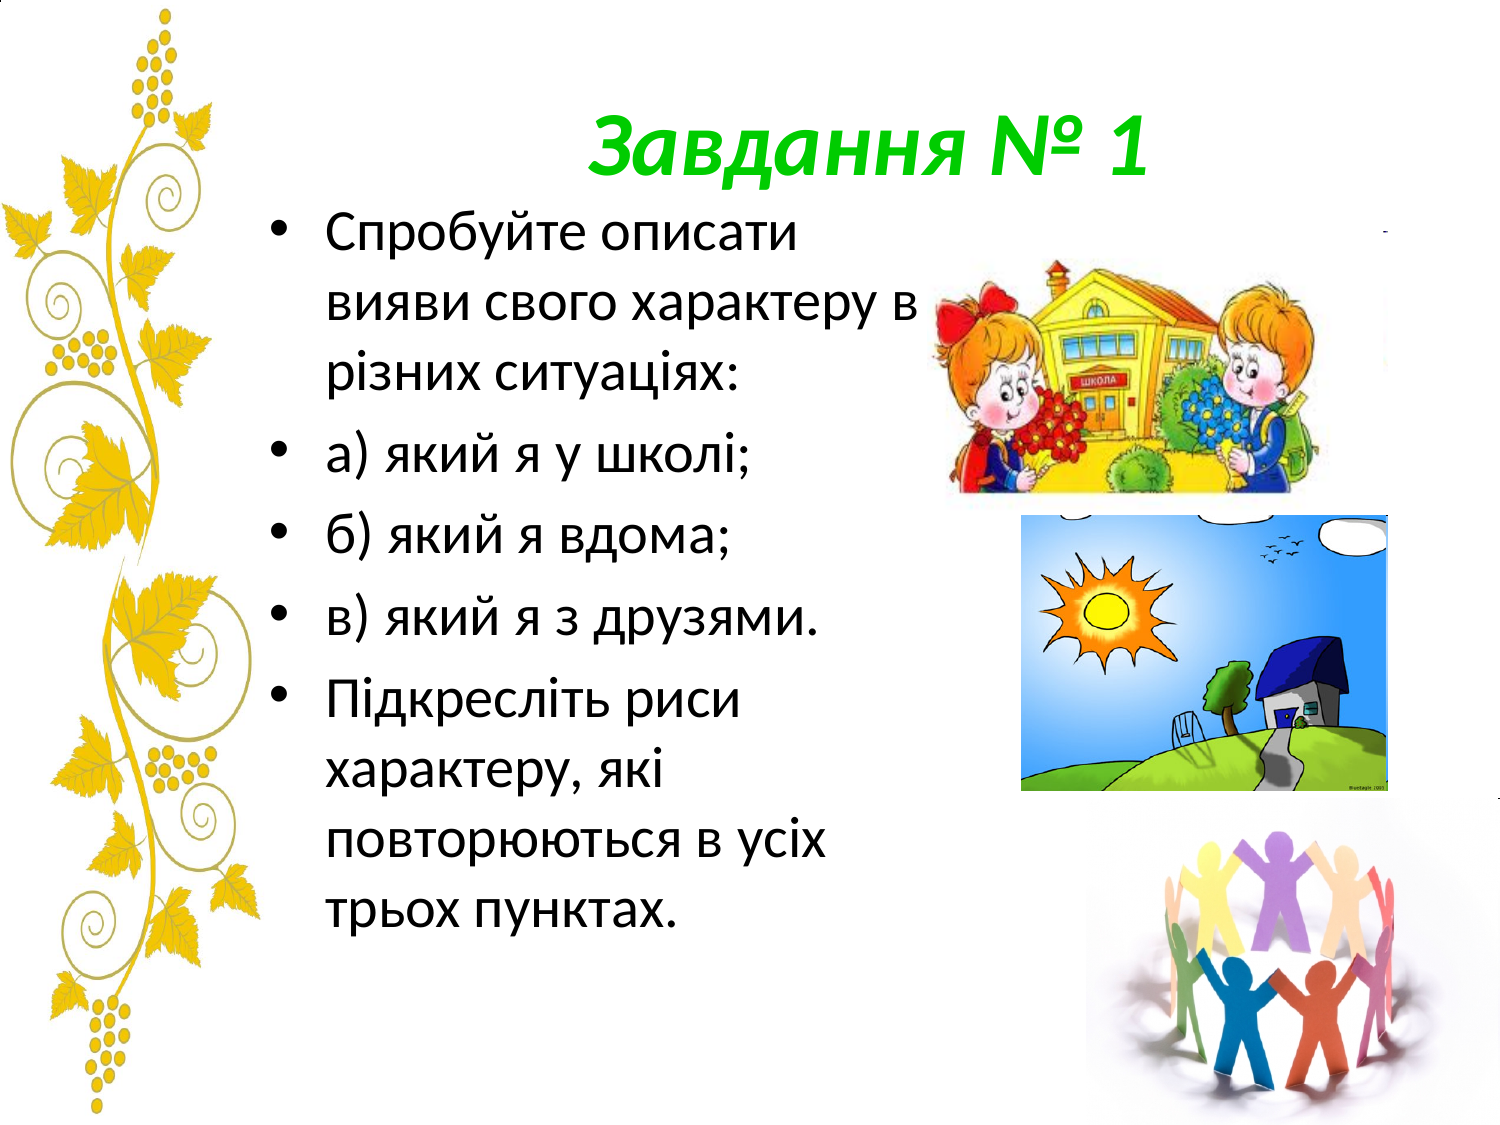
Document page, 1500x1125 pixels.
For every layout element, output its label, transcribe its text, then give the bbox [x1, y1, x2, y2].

title Завдання № 1 [312, 45, 1425, 233]
picture [0, 0, 266, 1125]
picture [1086, 798, 1500, 1125]
picture [926, 231, 1389, 791]
list Спробуйте описати вияви свого характеру в різних ситуаціях: а) який я у школі; б) який я вдома; в) який я з друзями. Підкресліть риси характеру, які повторюються в усіх трьох пунктах. [269, 184, 939, 1024]
